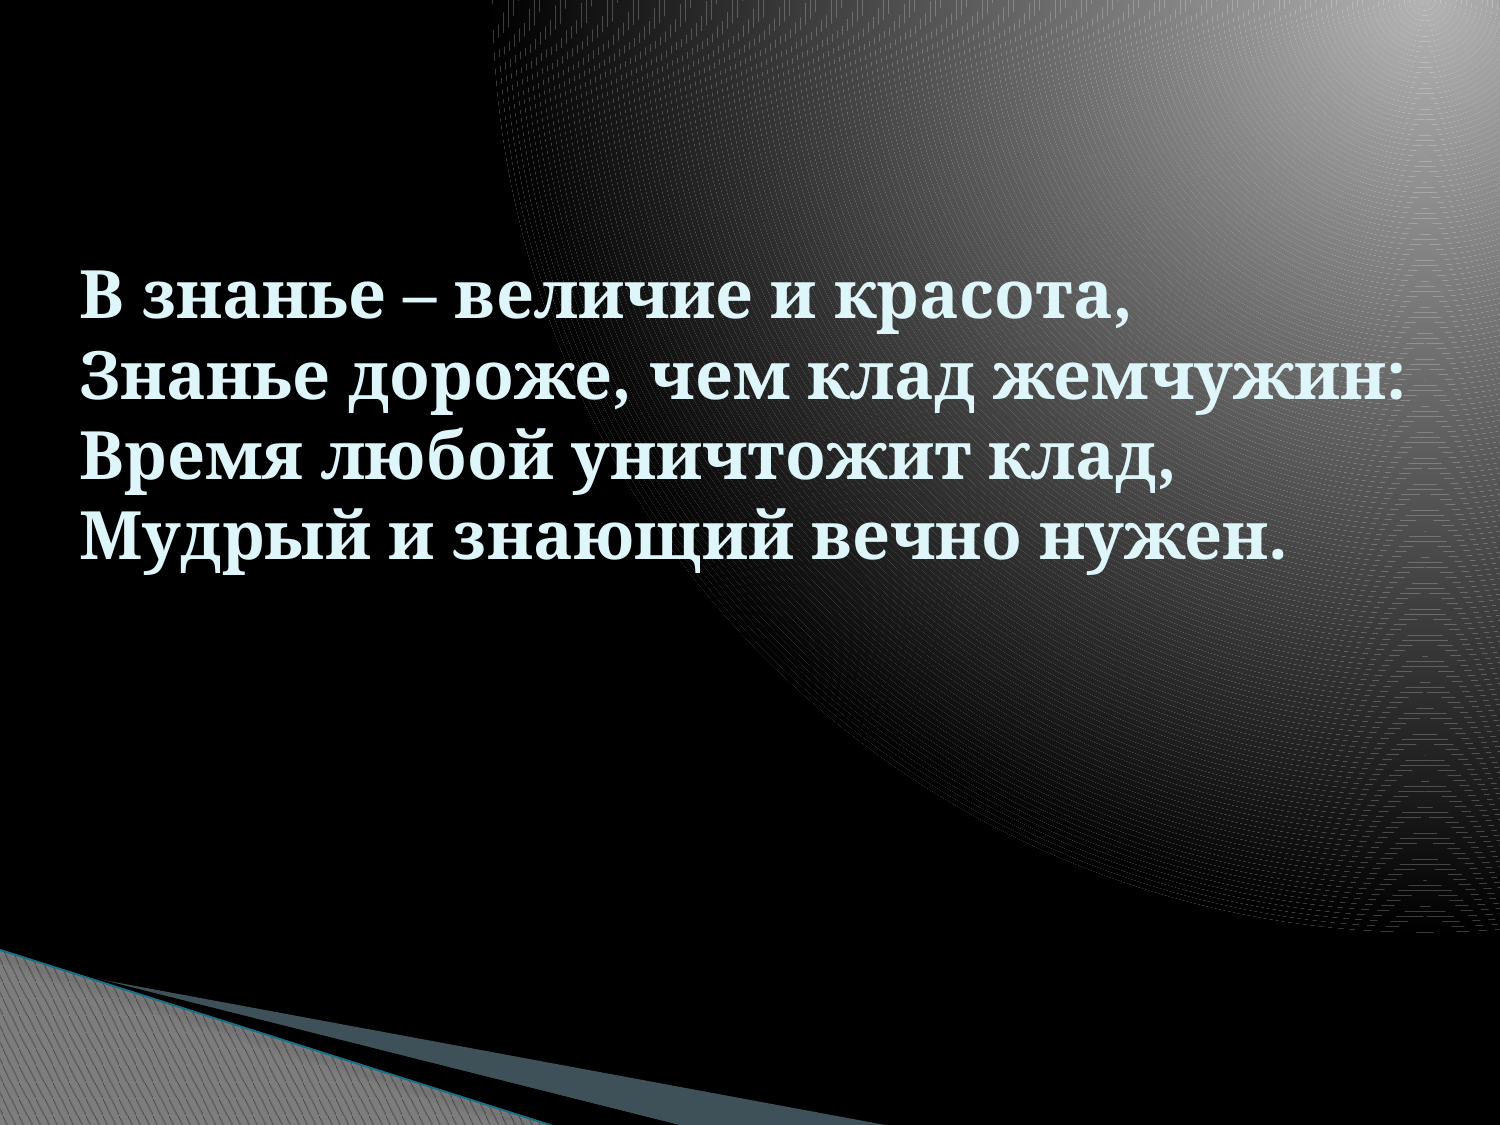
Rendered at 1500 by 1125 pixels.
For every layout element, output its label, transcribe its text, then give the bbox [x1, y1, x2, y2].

title В знанье – величие и красота, Знанье дороже, чем клад жемчужин: Время любой уничтожит клад, Мудрый и знающий вечно нужен. [64, 46, 1447, 668]
picture [0, 952, 543, 1125]
